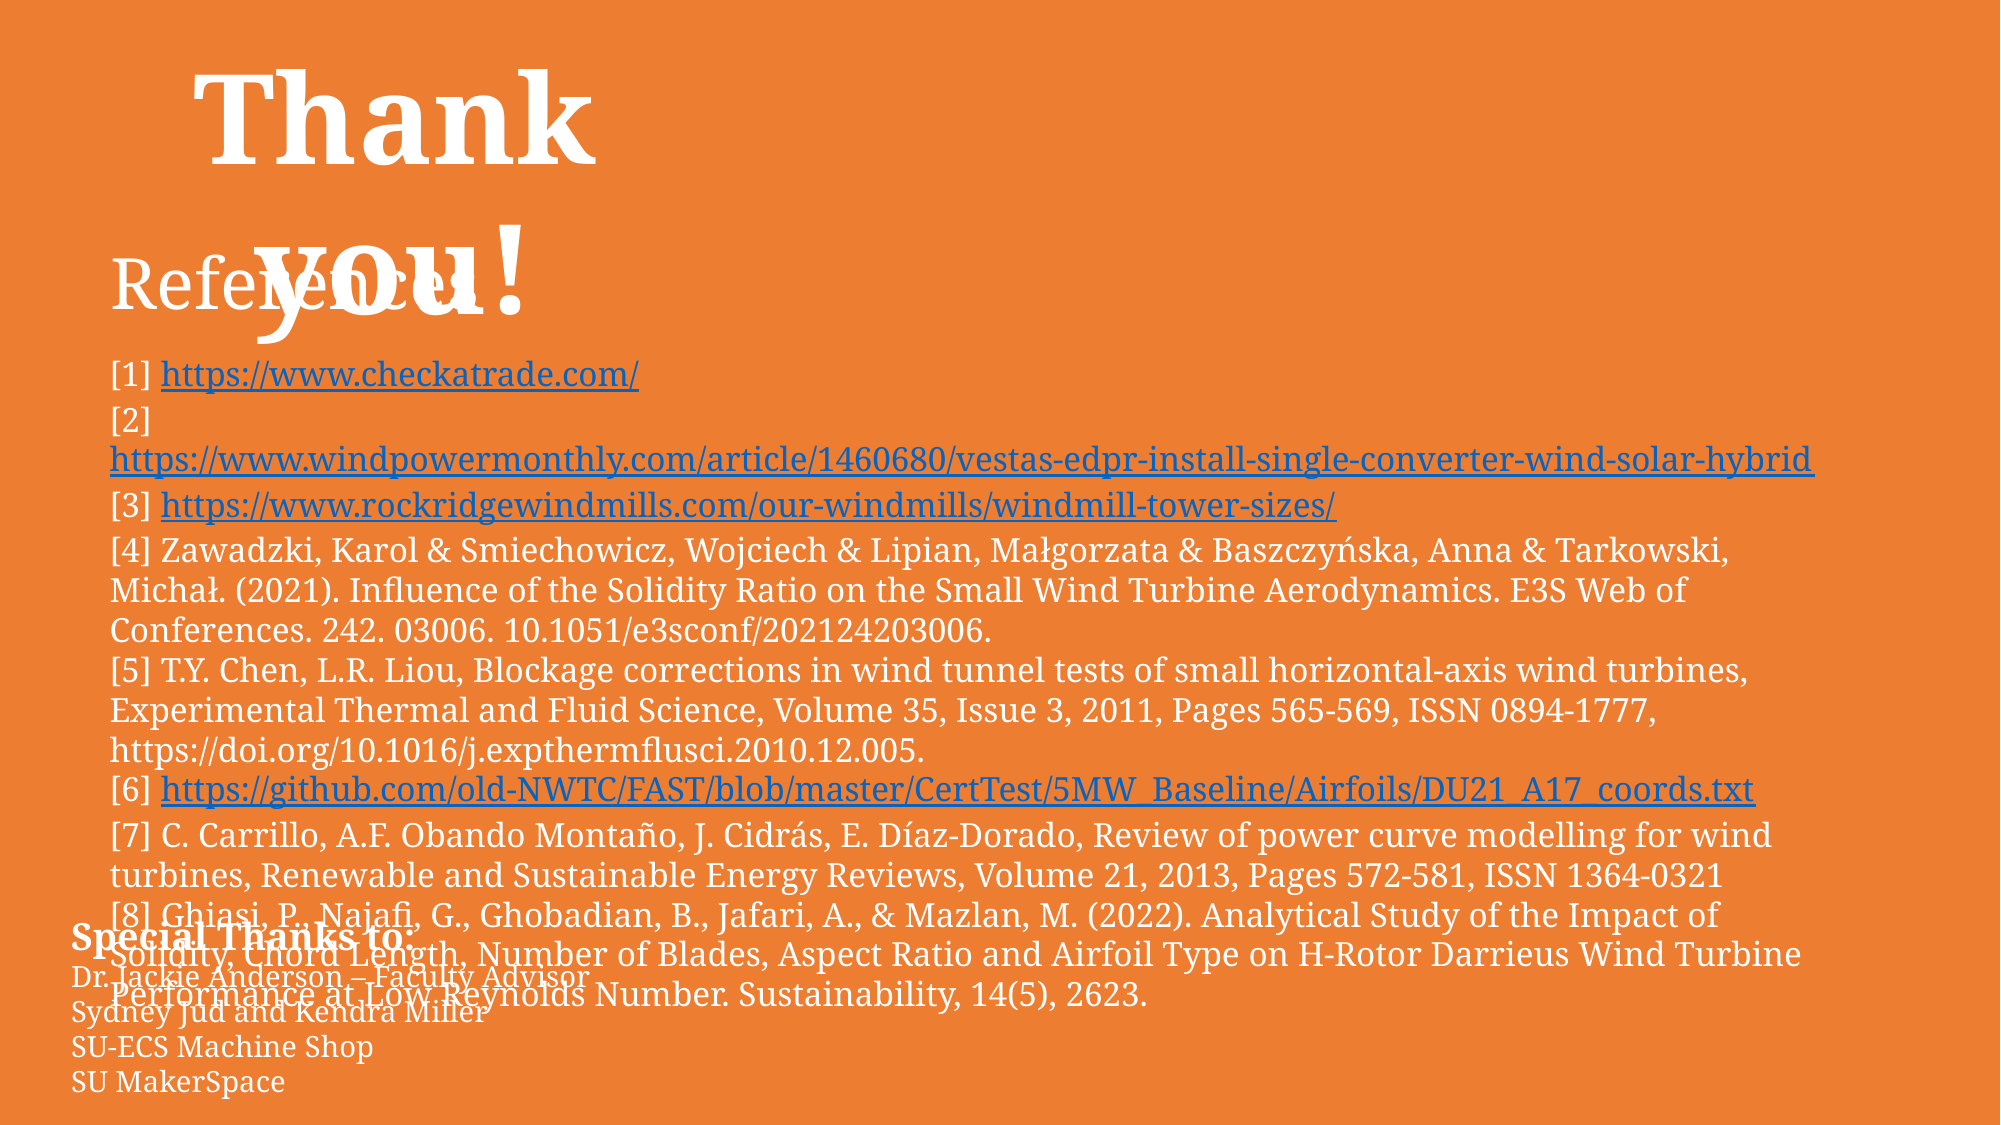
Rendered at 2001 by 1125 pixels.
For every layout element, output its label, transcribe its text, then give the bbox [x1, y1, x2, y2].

text_box [1] https://www.checkatrade.com/ [2] https://www.windpowermonthly.com/article/1460680/vestas-edpr-install-single-converter-wind-solar-hybrid [3] https://www.rockridgewindmills.com/our-windmills/windmill-tower-sizes/ [4] Zawadzki, Karol & Smiechowicz, Wojciech & Lipian, Małgorzata & Baszczyńska, Anna & Tarkowski, Michał. (2021). Influence of the Solidity Ratio on the Small Wind Turbine Aerodynamics. E3S Web of Conferences. 242. 03006. 10.1051/e3sconf/202124203006. [5] T.Y. Chen, L.R. Liou, Blockage corrections in wind tunnel tests of small horizontal-axis wind turbines, Experimental Thermal and Fluid Science, Volume 35, Issue 3, 2011, Pages 565-569, ISSN 0894-1777, https://doi.org/10.1016/j.expthermflusci.2010.12.005. [6] https://github.com/old-NWTC/FAST/blob/master/CertTest/5MW_Baseline/Airfoils/DU21_A17_coords.txt [7] C. Carrillo, A.F. Obando Montaño, J. Cidrás, E. Díaz-Dorado, Review of power curve modelling for wind turbines, Renewable and Sustainable Energy Reviews, Volume 21, 2013, Pages 572-581, ISSN 1364-0321 [8] Ghiasi, P., Najafi, G., Ghobadian, B., Jafari, A., & Mazlan, M. (2022). Analytical Study of the Impact of Solidity, Chord Length, Number of Blades, Aspect Ratio and Airfoil Type on H-Rotor Darrieus Wind Turbine Performance at Low Reynolds Number. Sustainability, 14(5), 2623. [94, 346, 1857, 1066]
title References [94, 240, 1555, 346]
text_box Special Thanks to: Dr. Jackie Anderson – Faculty Advisor Sydney Jud and Kendra Miller SU-ECS Machine Shop SU MakerSpace [56, 905, 606, 1106]
text_box Thank you! [37, 32, 753, 347]
